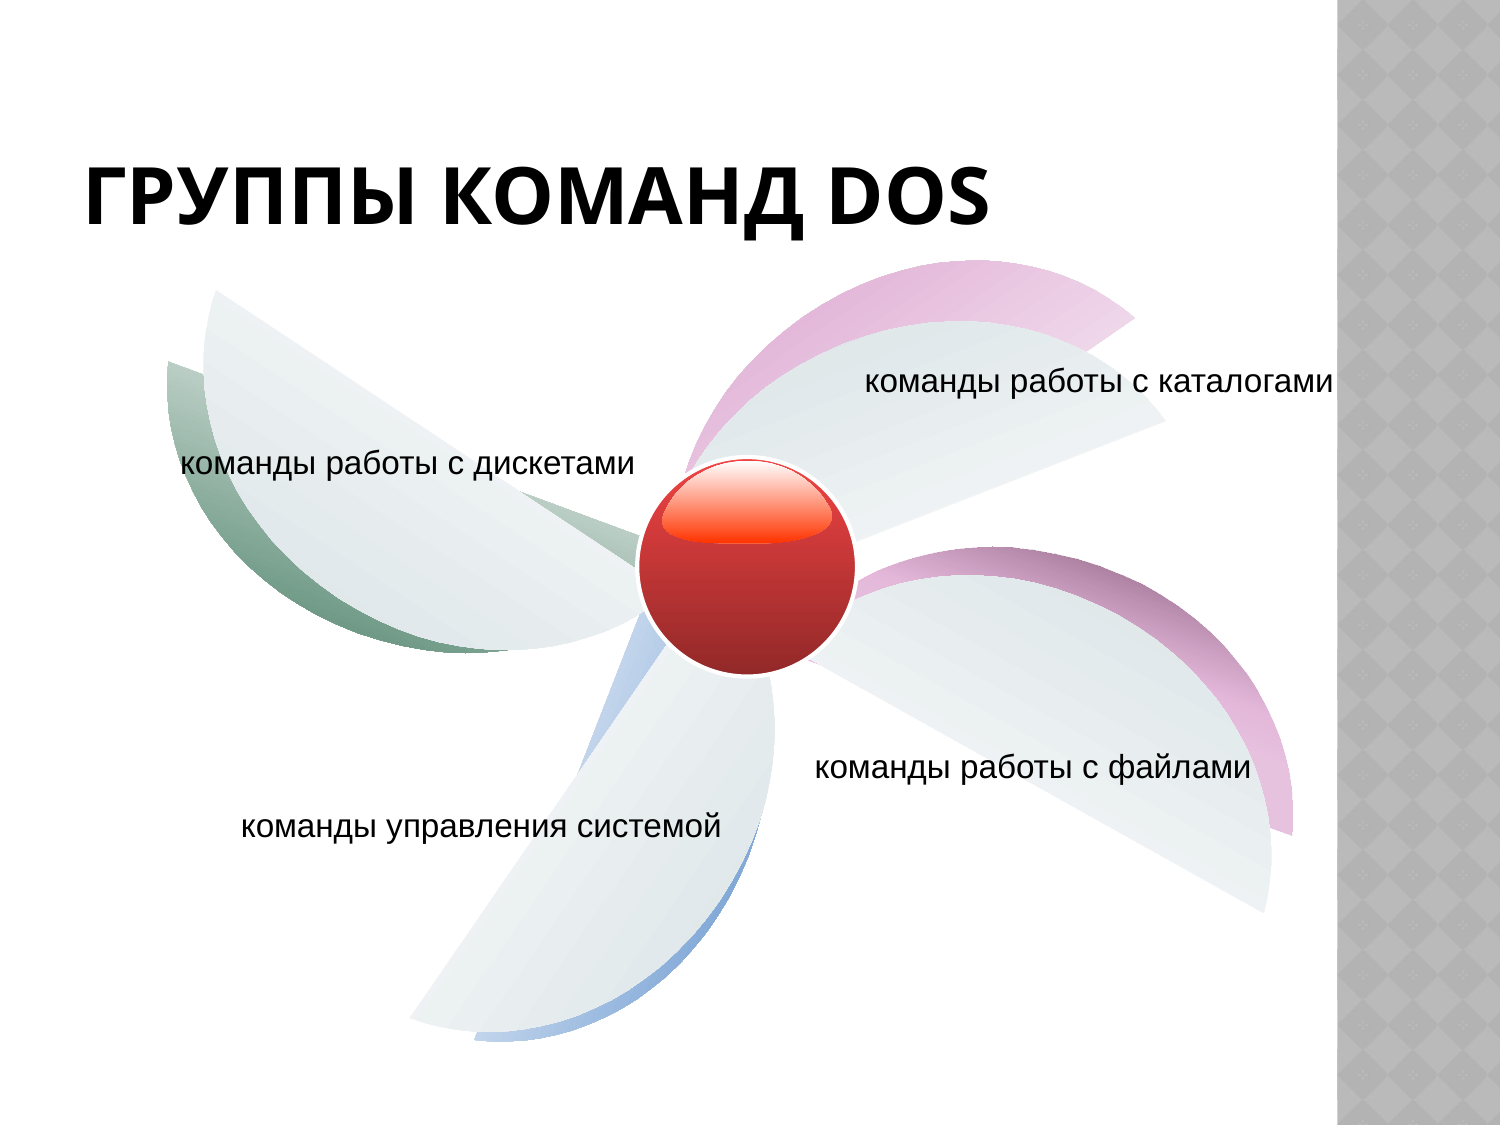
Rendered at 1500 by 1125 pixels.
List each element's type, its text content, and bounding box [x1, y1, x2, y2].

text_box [118, 299, 1354, 1120]
title Группы команд DOS [75, 52, 1263, 240]
